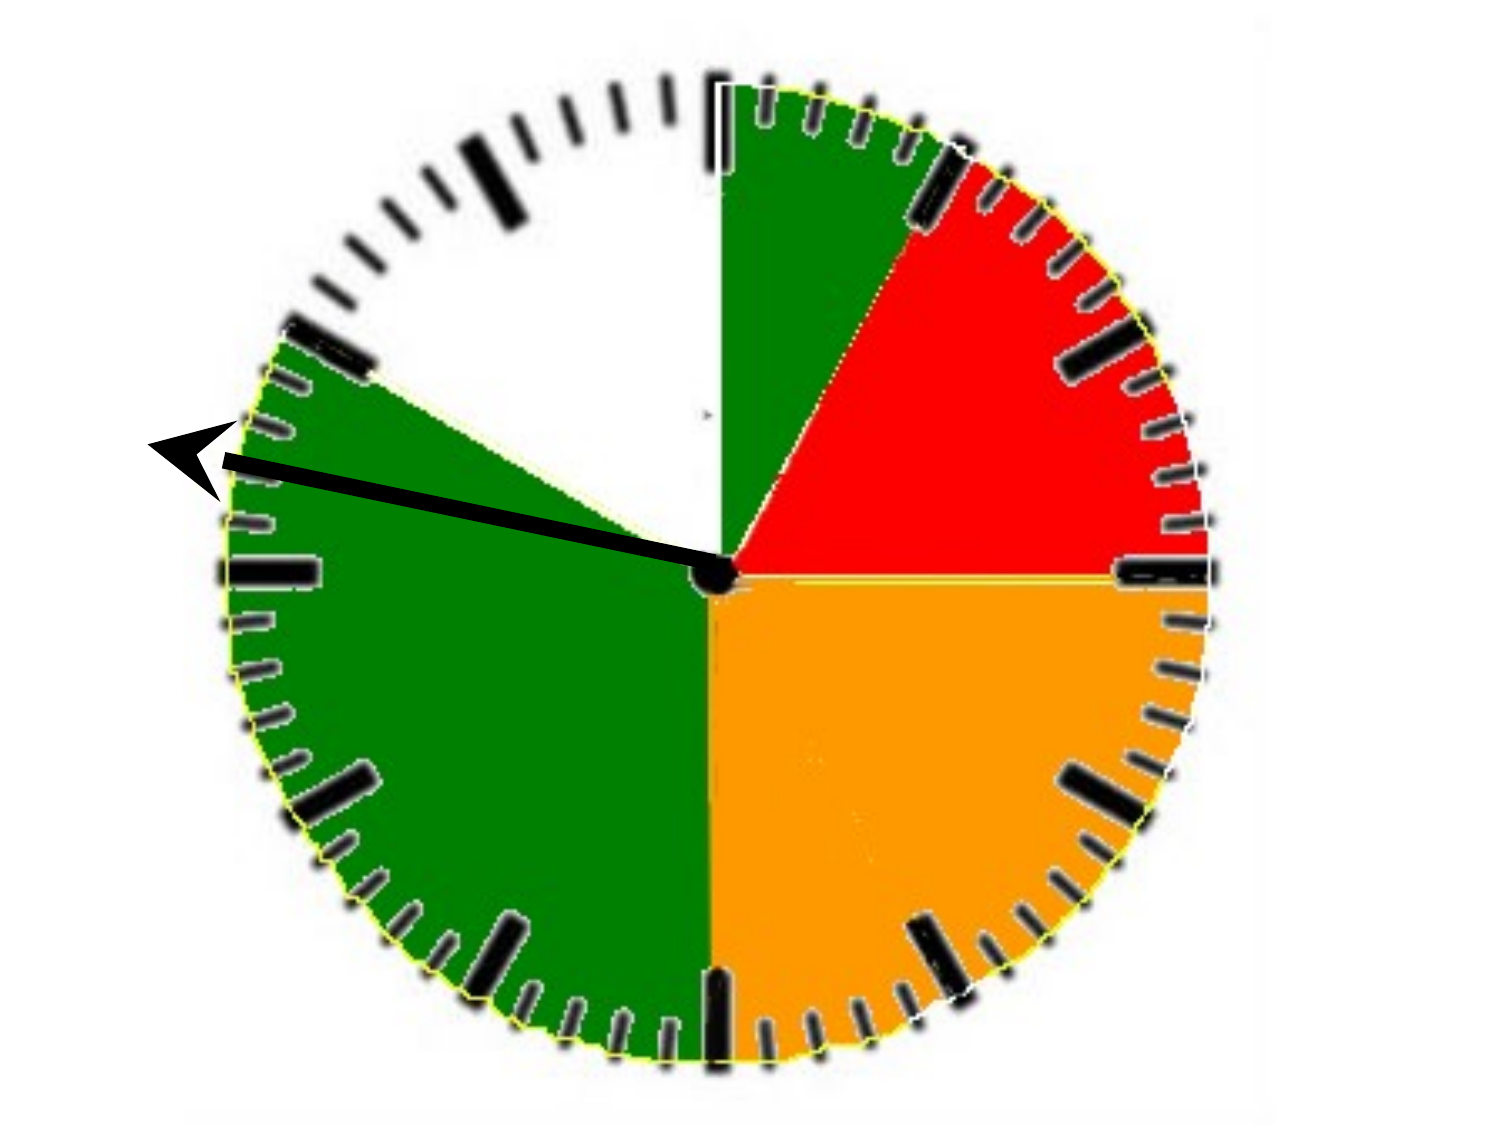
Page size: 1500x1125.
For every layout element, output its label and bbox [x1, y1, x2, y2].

picture [182, 5, 1306, 1125]
text_box [147, 444, 715, 563]
